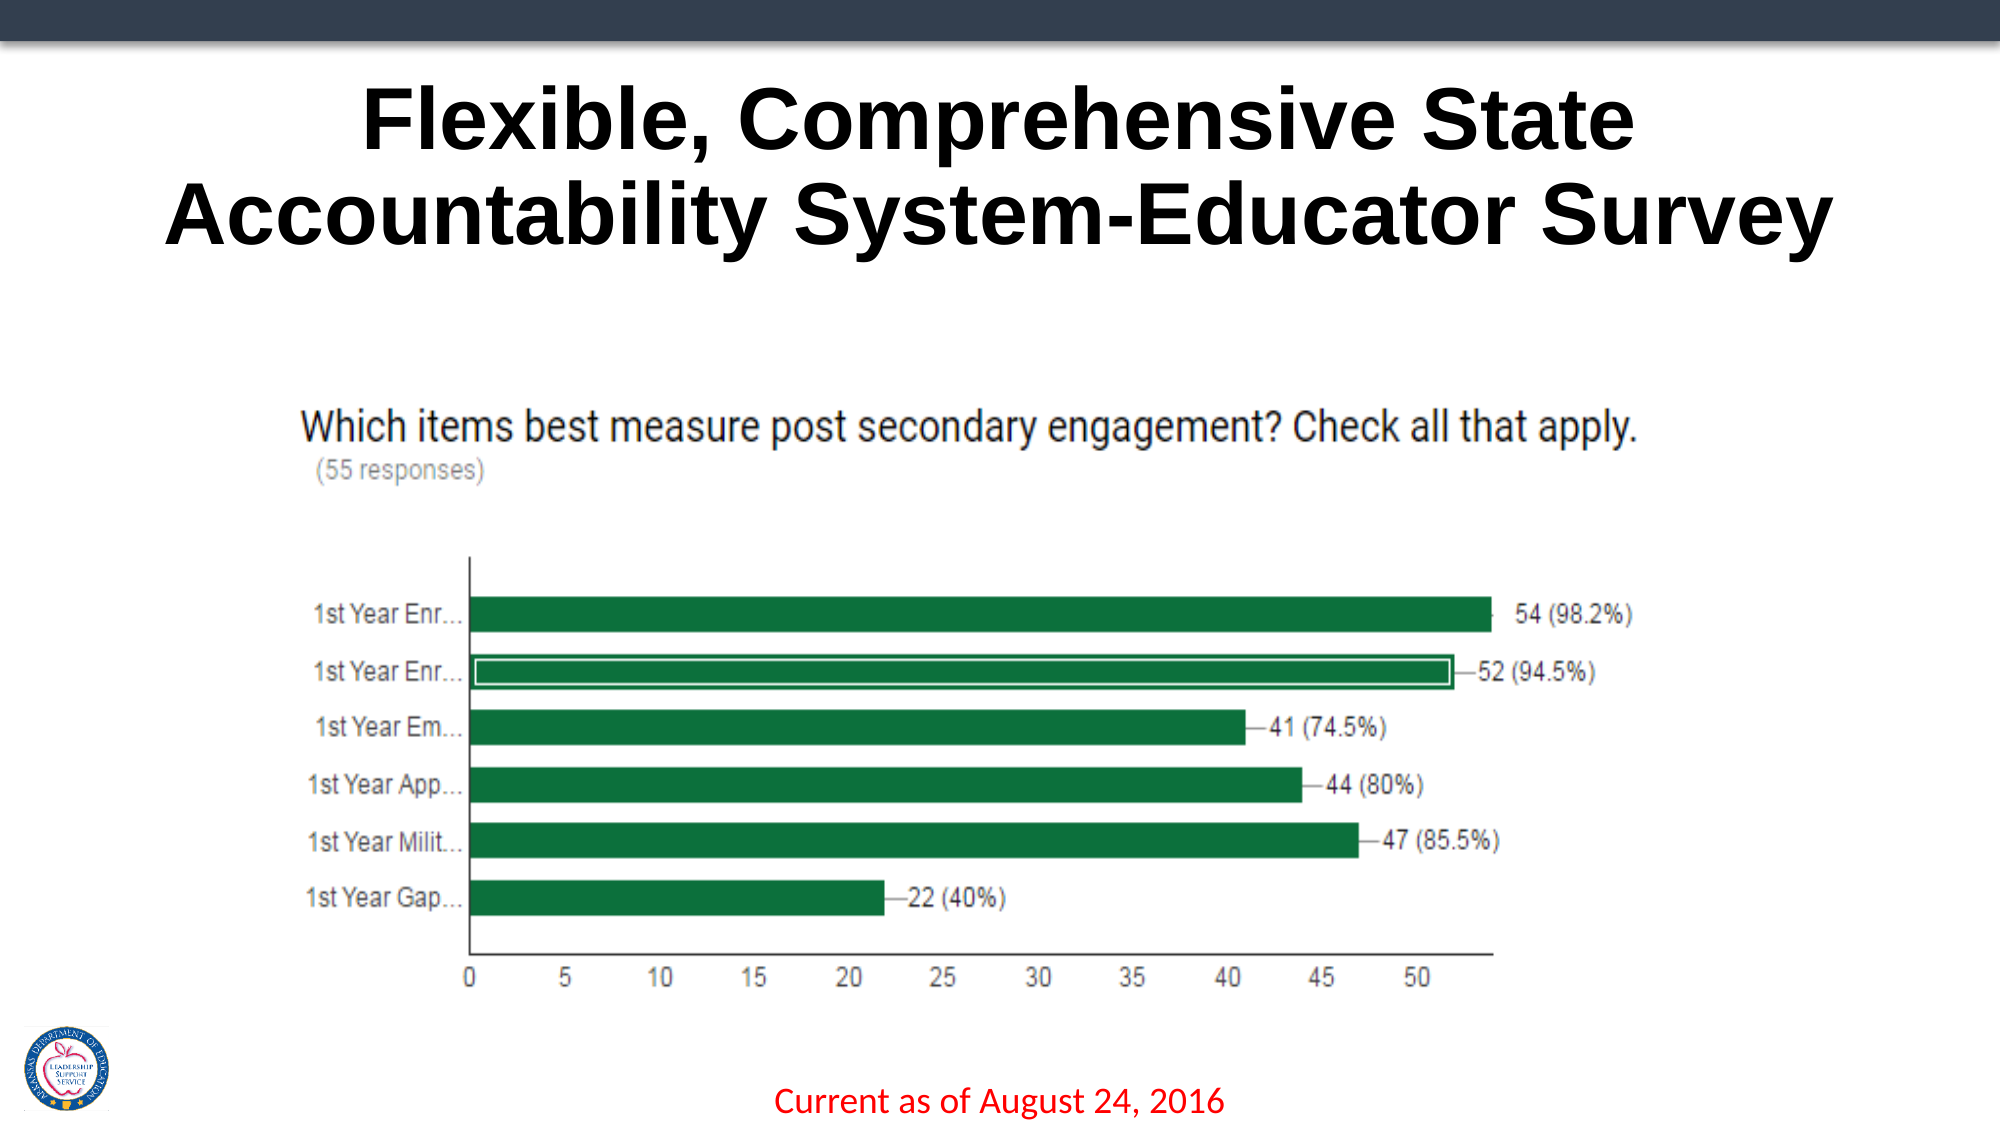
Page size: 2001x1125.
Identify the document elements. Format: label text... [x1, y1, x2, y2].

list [274, 389, 1697, 1016]
text_box [0, 0, 2000, 42]
title Flexible, Comprehensive State Accountability System-Educator Survey [137, 59, 1863, 278]
text_box Current as of August 24, 2016 [759, 1068, 1241, 1125]
picture [24, 1026, 109, 1111]
